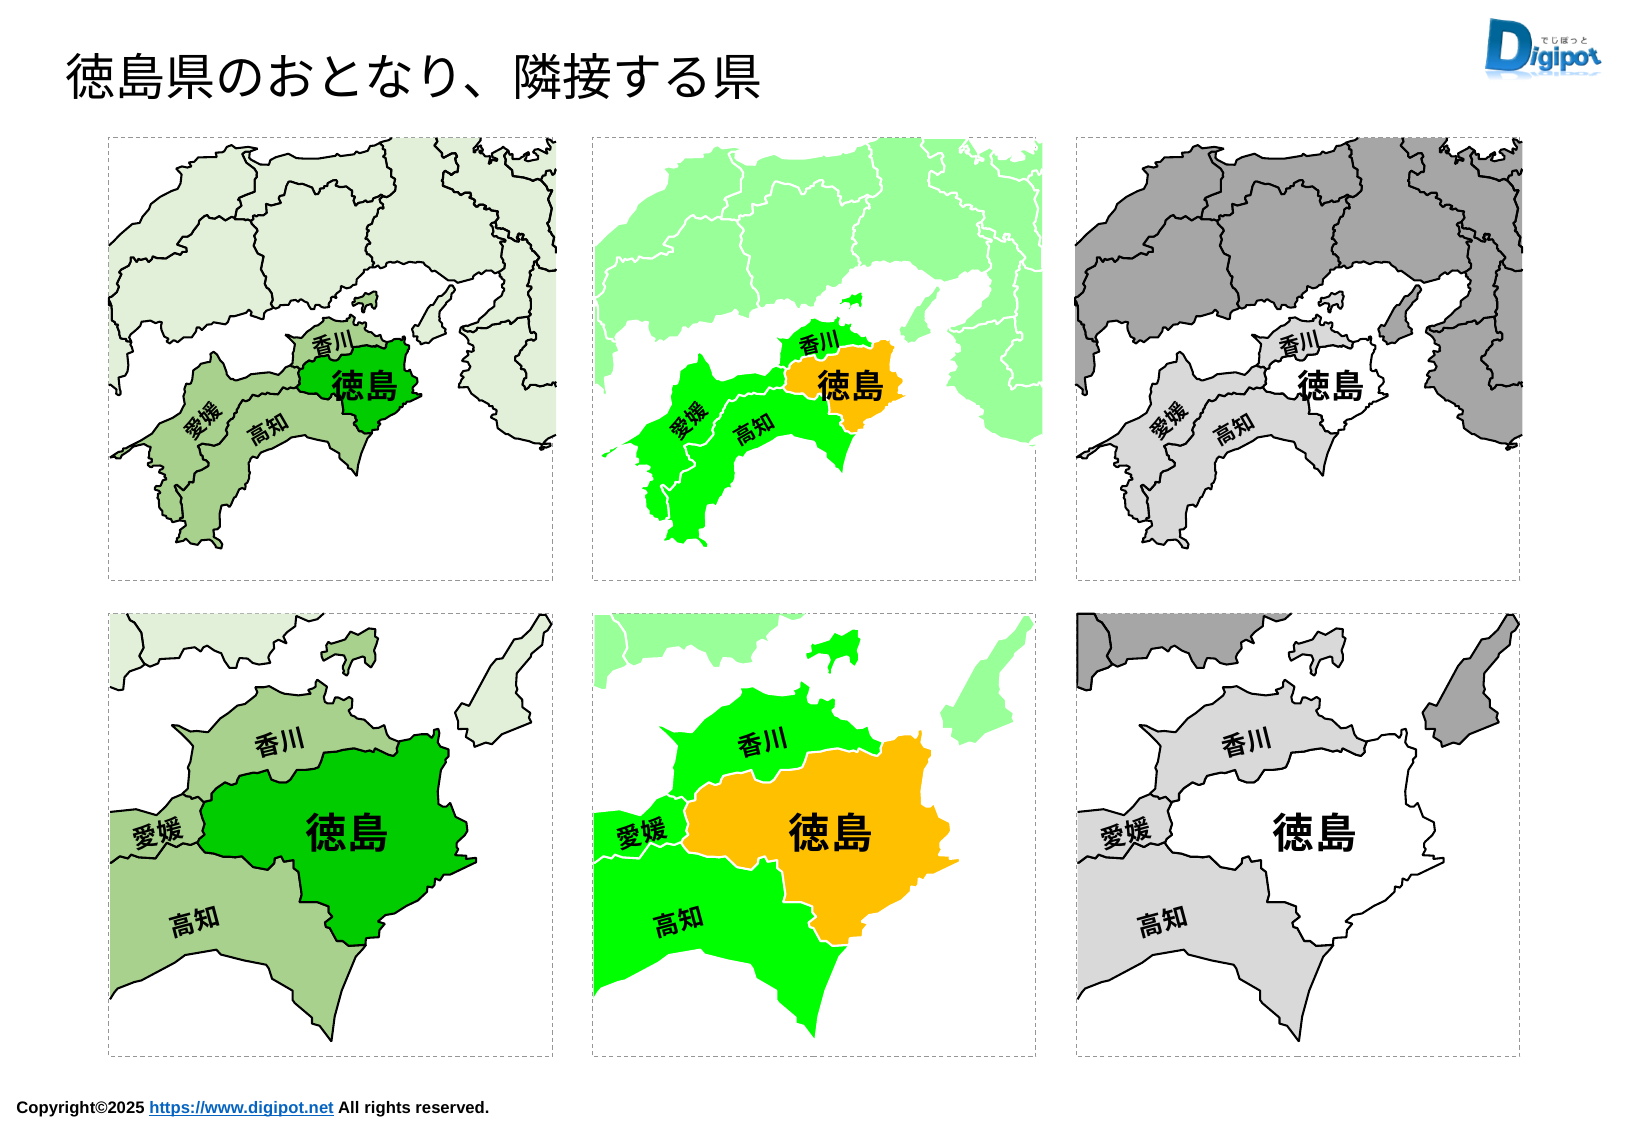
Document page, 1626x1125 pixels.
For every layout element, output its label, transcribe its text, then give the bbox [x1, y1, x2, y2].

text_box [595, 137, 1043, 549]
text_box 徳島県のおとなり、隣接する県 [50, 38, 777, 113]
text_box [108, 137, 556, 549]
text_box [109, 613, 552, 1042]
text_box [593, 613, 1036, 1042]
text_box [1075, 137, 1523, 549]
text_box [1077, 613, 1519, 1042]
picture [1485, 18, 1602, 82]
